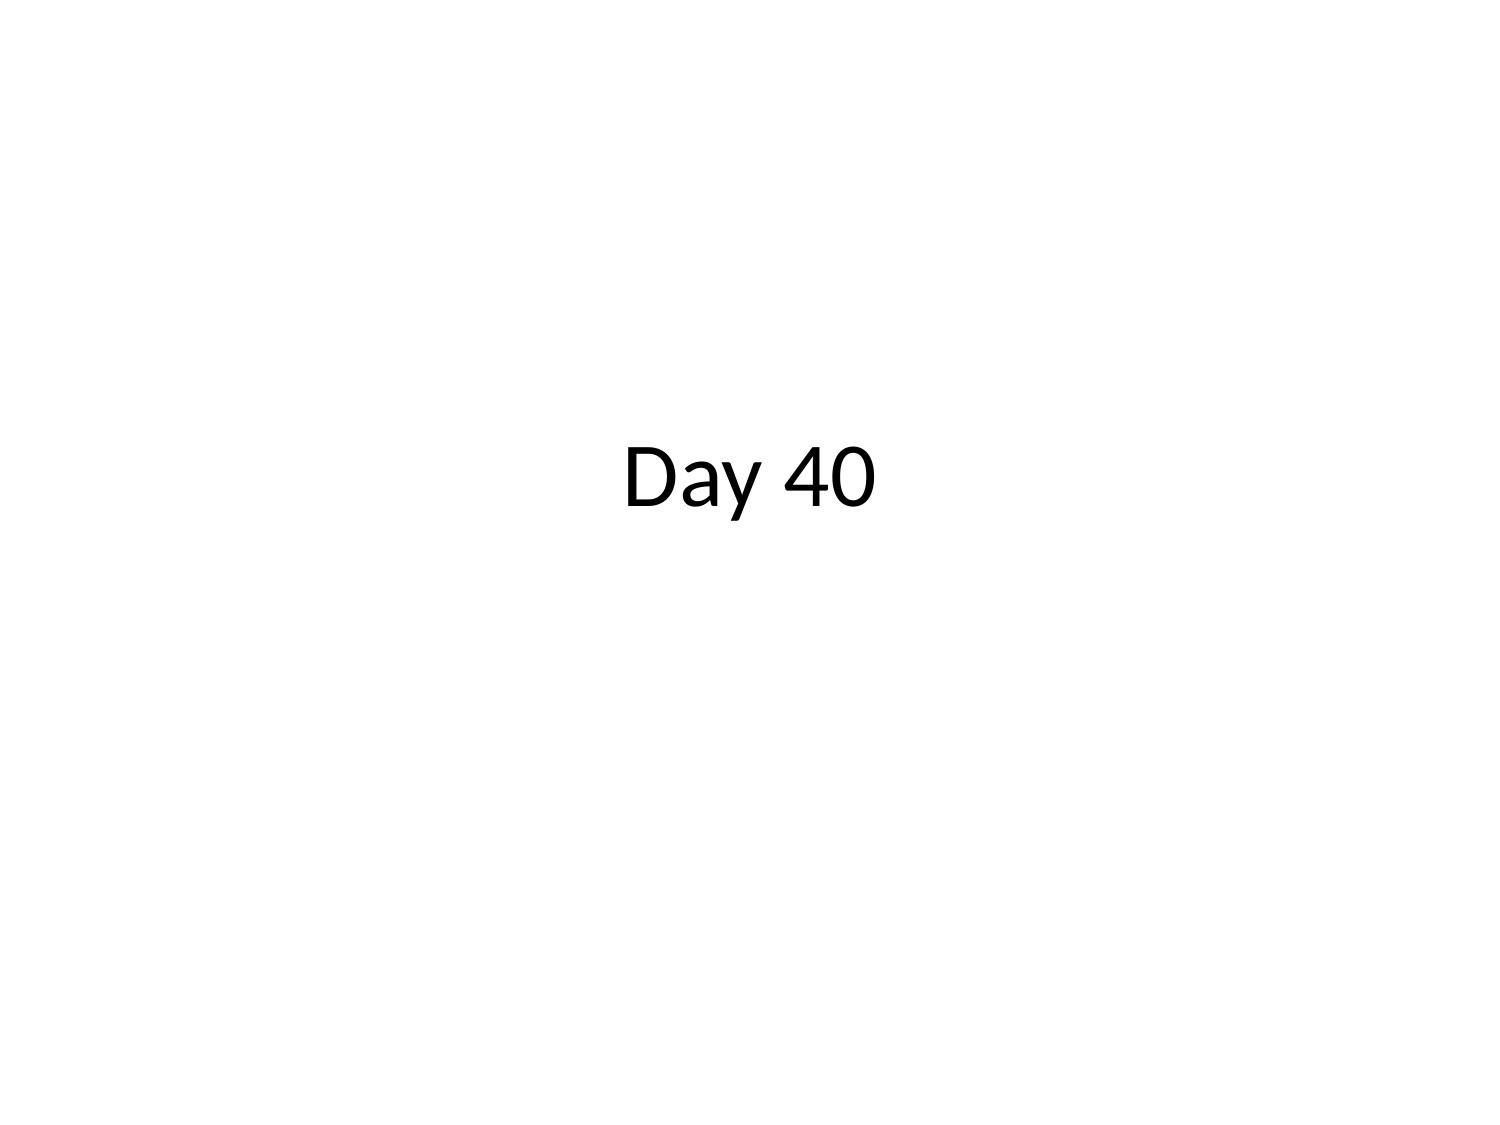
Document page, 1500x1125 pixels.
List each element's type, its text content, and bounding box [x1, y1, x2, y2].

title Day 40 [112, 349, 1388, 591]
